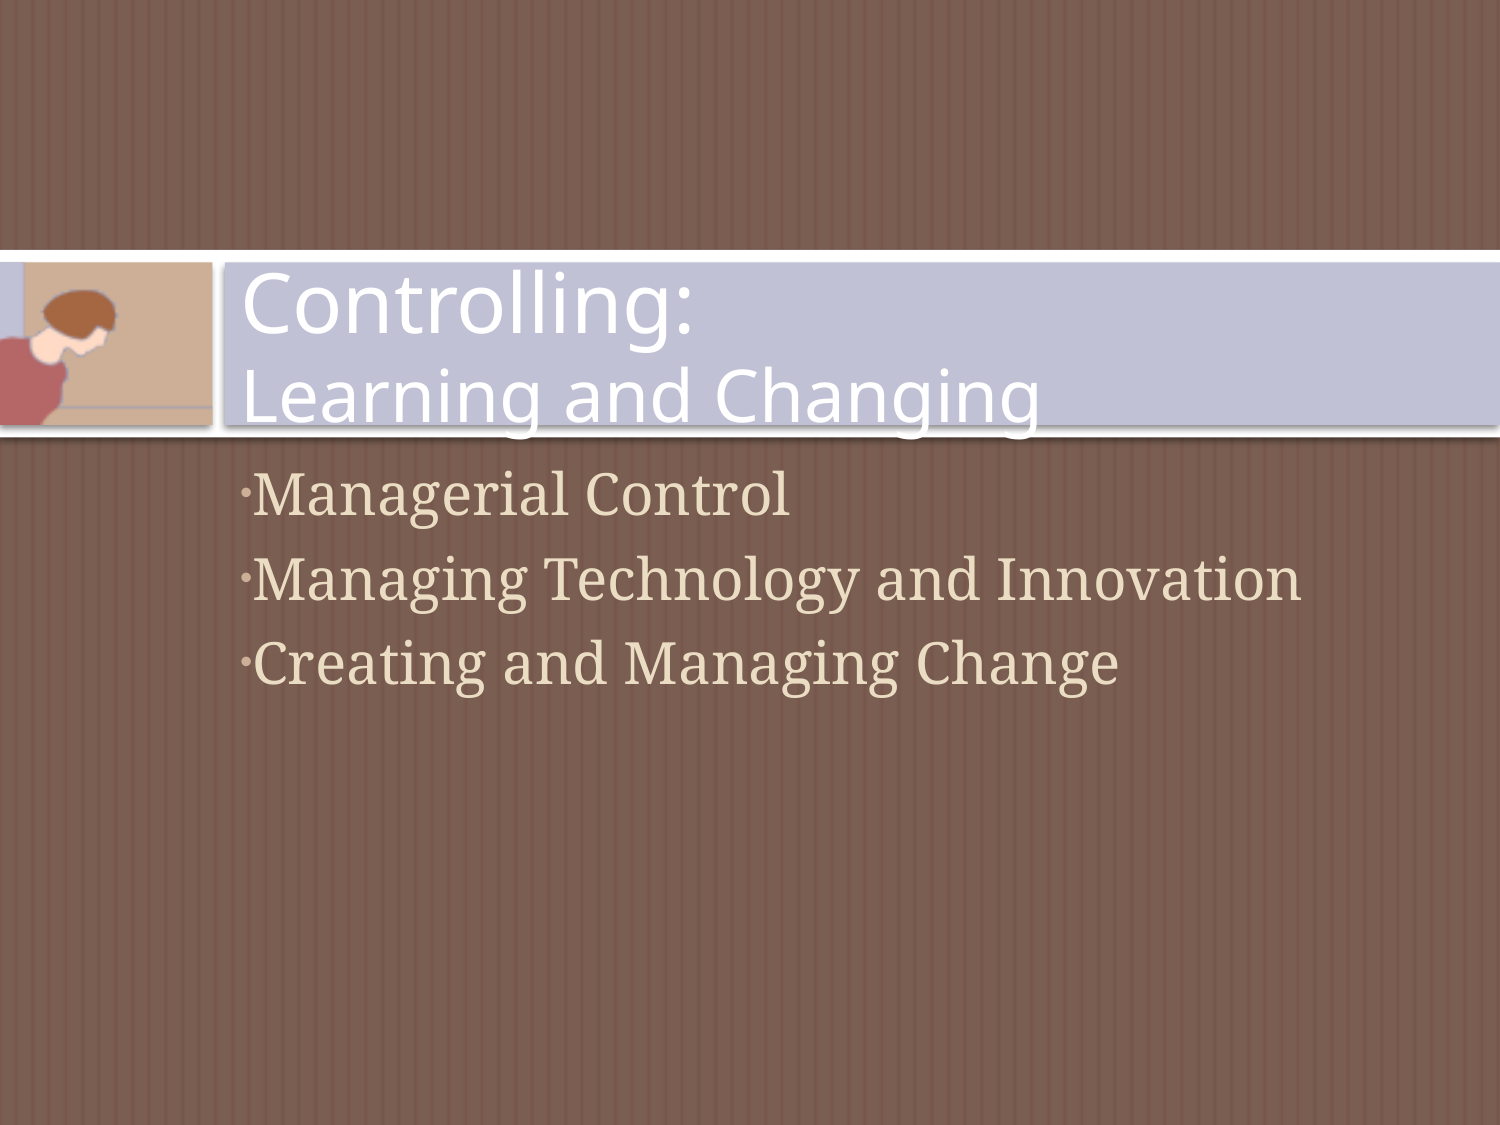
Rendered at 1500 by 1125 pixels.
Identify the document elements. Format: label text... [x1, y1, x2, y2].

title Controlling: Learning and Changing [224, 262, 1476, 426]
picture [0, 262, 213, 426]
list Managerial Control Managing Technology and Innovation Creating and Managing Change [224, 449, 1394, 951]
